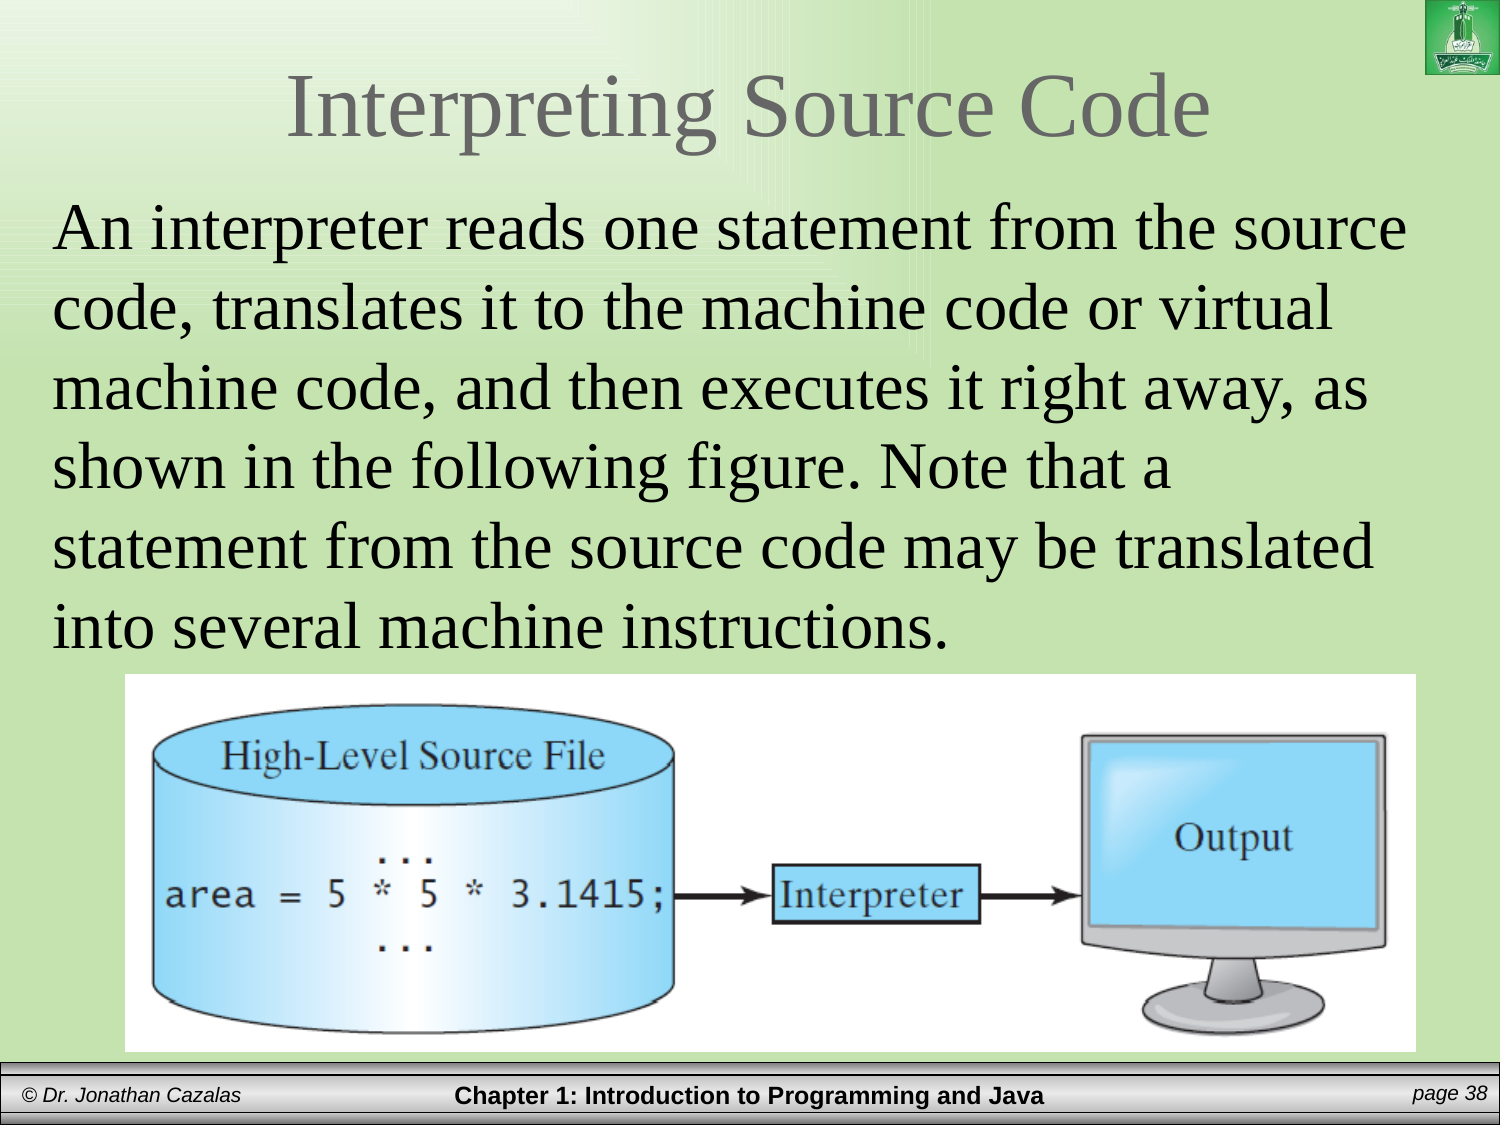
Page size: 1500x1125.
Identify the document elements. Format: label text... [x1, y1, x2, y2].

picture [124, 674, 1416, 1052]
text_box An interpreter reads one statement from the source code, translates it to the machine code or virtual machine code, and then executes it right away, as shown in the following figure. Note that a statement from the source code may be translated into several machine instructions. [37, 498, 1463, 638]
text_box Interpreting Source Code [112, 37, 1388, 163]
picture [1425, 0, 1500, 75]
text_box An interpreter reads one statement from the source code, translates it to the machine code or virtual machine code, and then executes it right away, as shown in the following figure. Note that a statement from the source code may be translated into several machine instructions. [37, 472, 1463, 496]
text_box An interpreter reads one statement from the source code, translates it to the machine code or virtual machine code, and then executes it right away, as shown in the following figure. Note that a statement from the source code may be translated into several machine instructions. [37, 174, 1463, 471]
